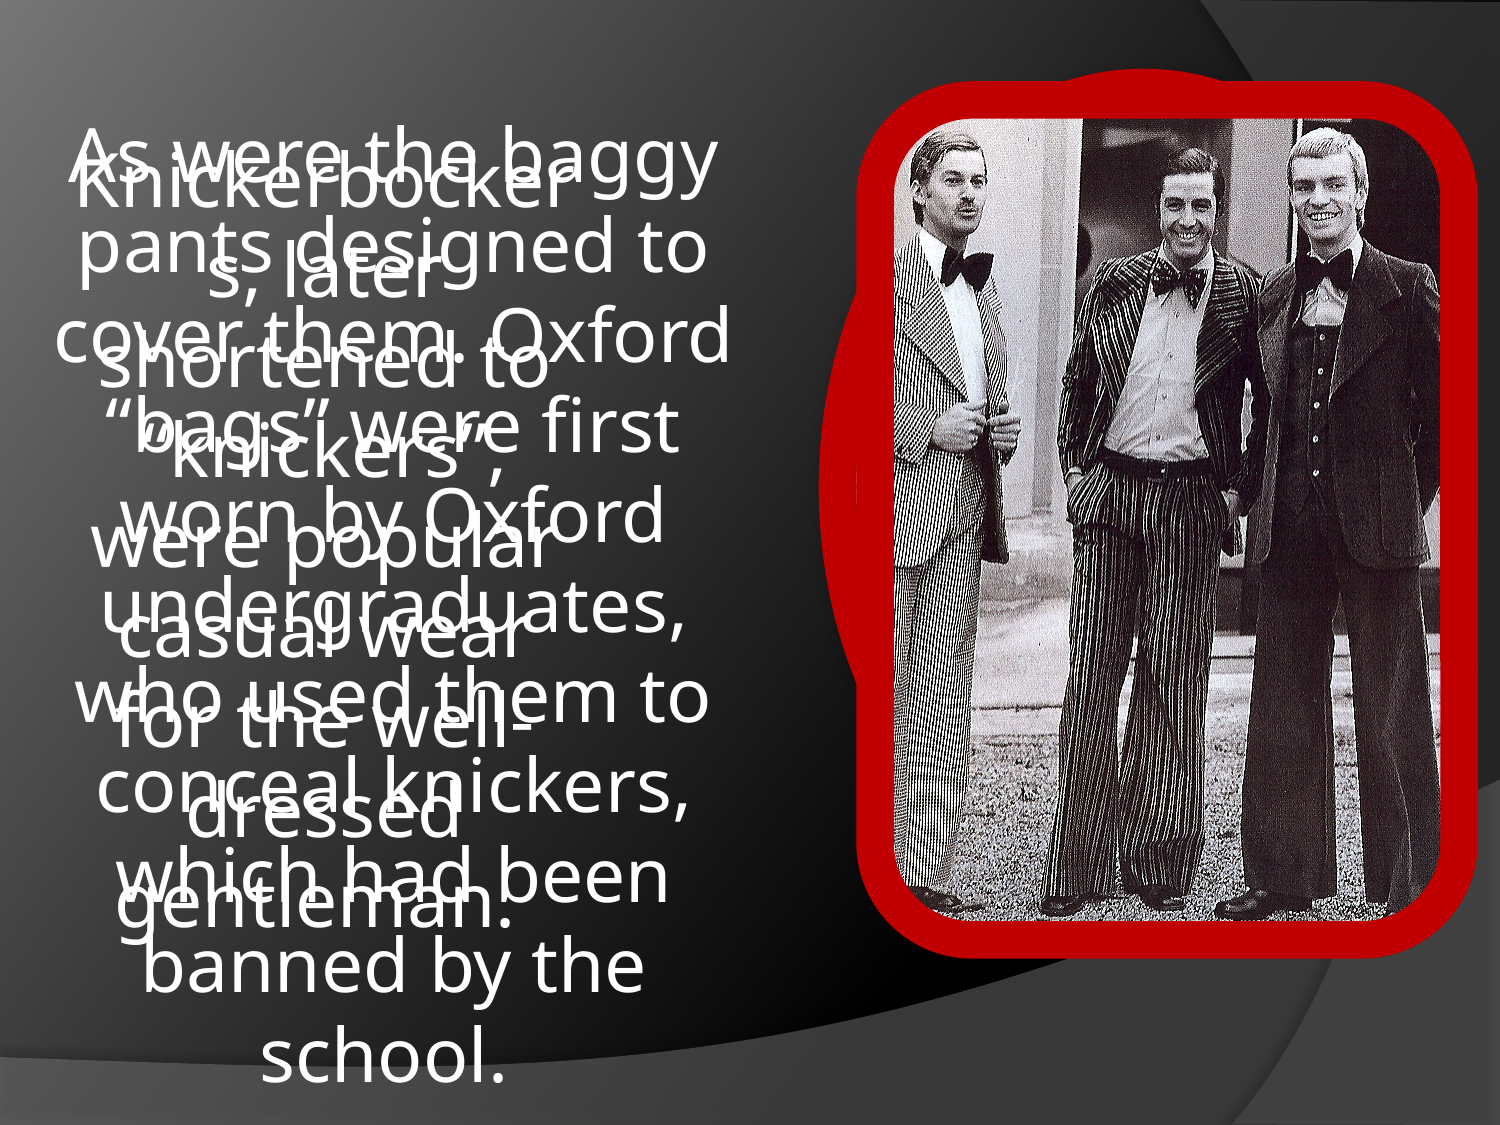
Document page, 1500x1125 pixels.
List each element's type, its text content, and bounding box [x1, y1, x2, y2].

picture [837, 87, 1451, 888]
text_box As were the baggy pants designed to cover them. Oxford “bags” were first worn by Oxford undergraduates, who used them to conceal knickers, which had been banned by the school. [0, 99, 788, 1125]
picture [874, 99, 1460, 941]
